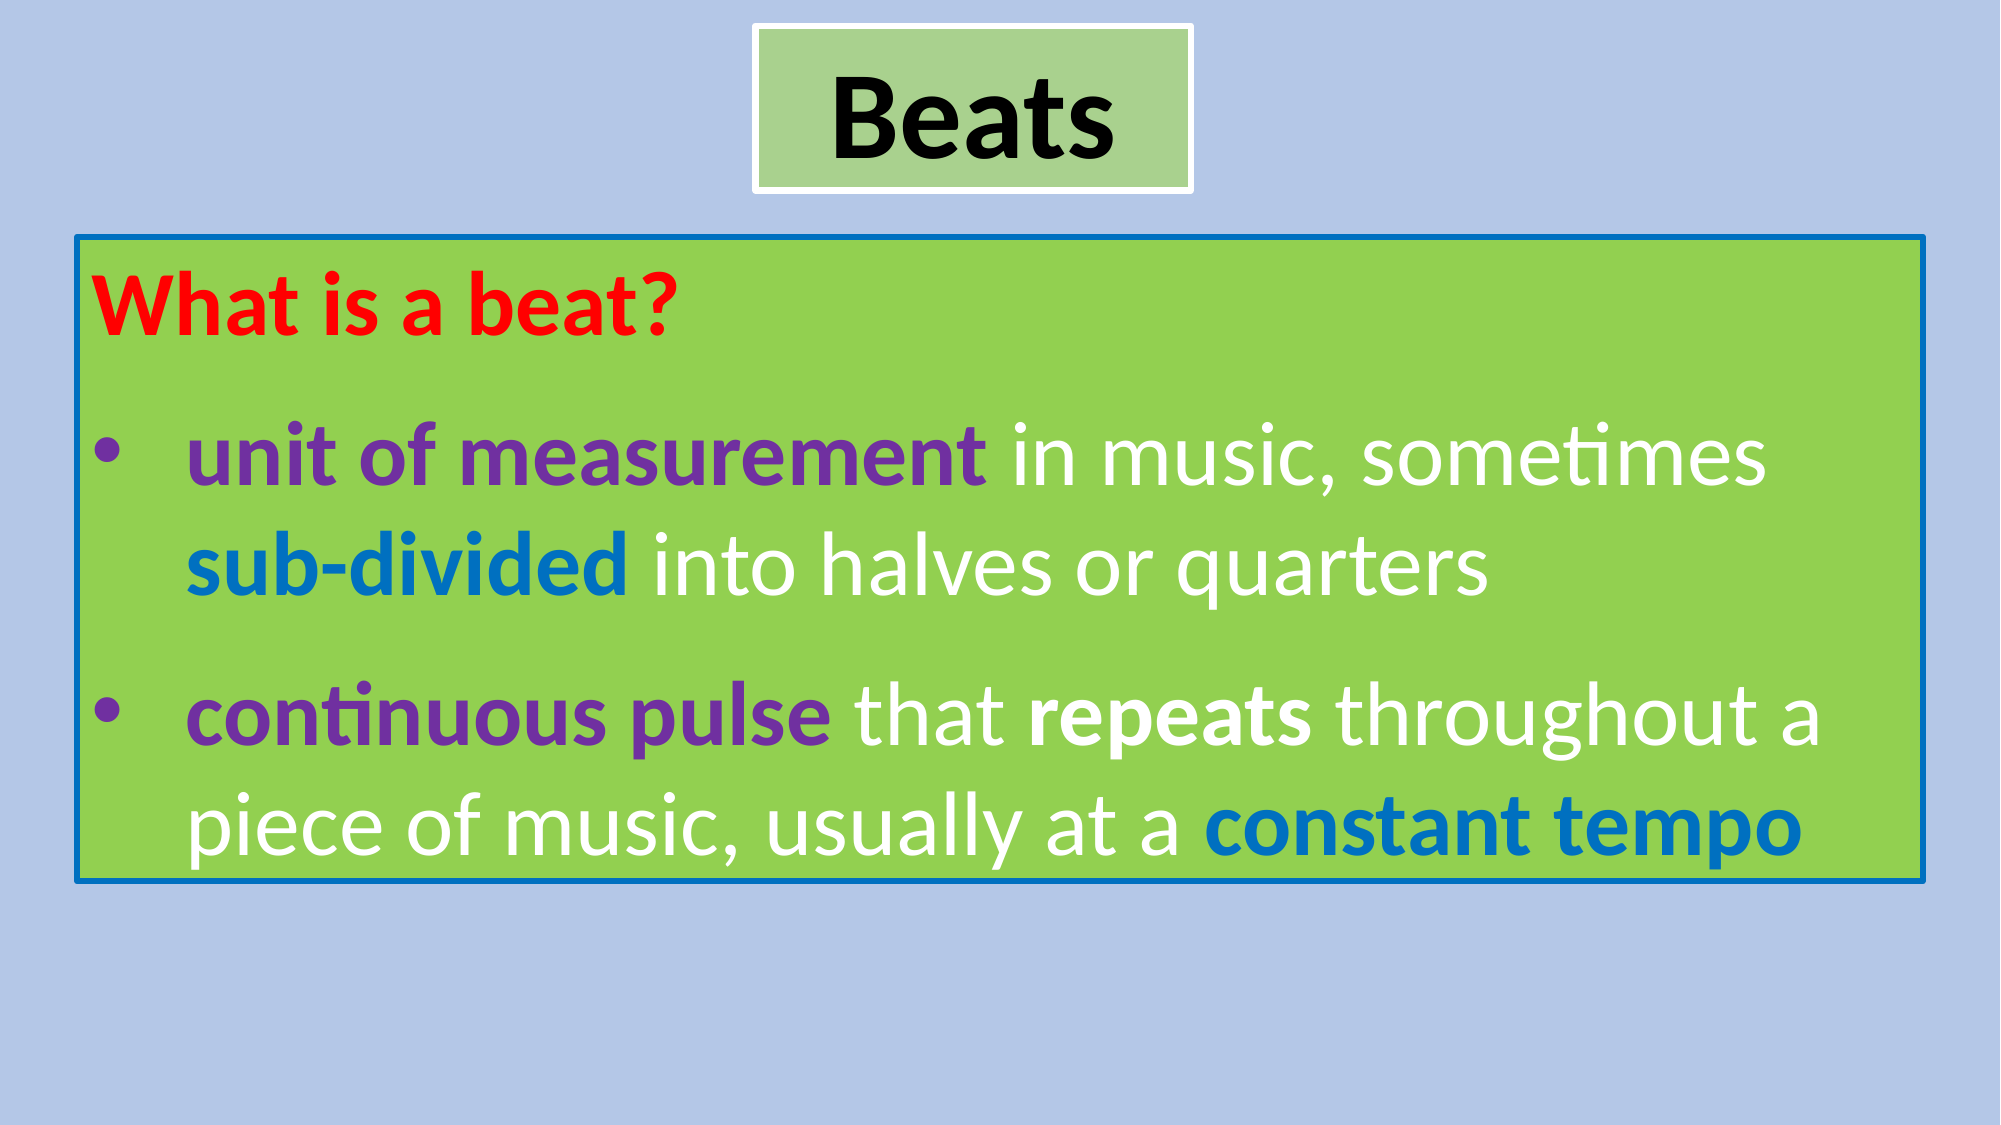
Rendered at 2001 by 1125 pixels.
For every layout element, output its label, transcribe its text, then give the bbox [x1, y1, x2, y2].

text_box Beats [755, 25, 1191, 191]
text_box What is a beat? unit of measurement in music, sometimes sub-divided into halves or quarters continuous pulse that repeats throughout a piece of music, usually at a constant tempo [77, 236, 1923, 882]
